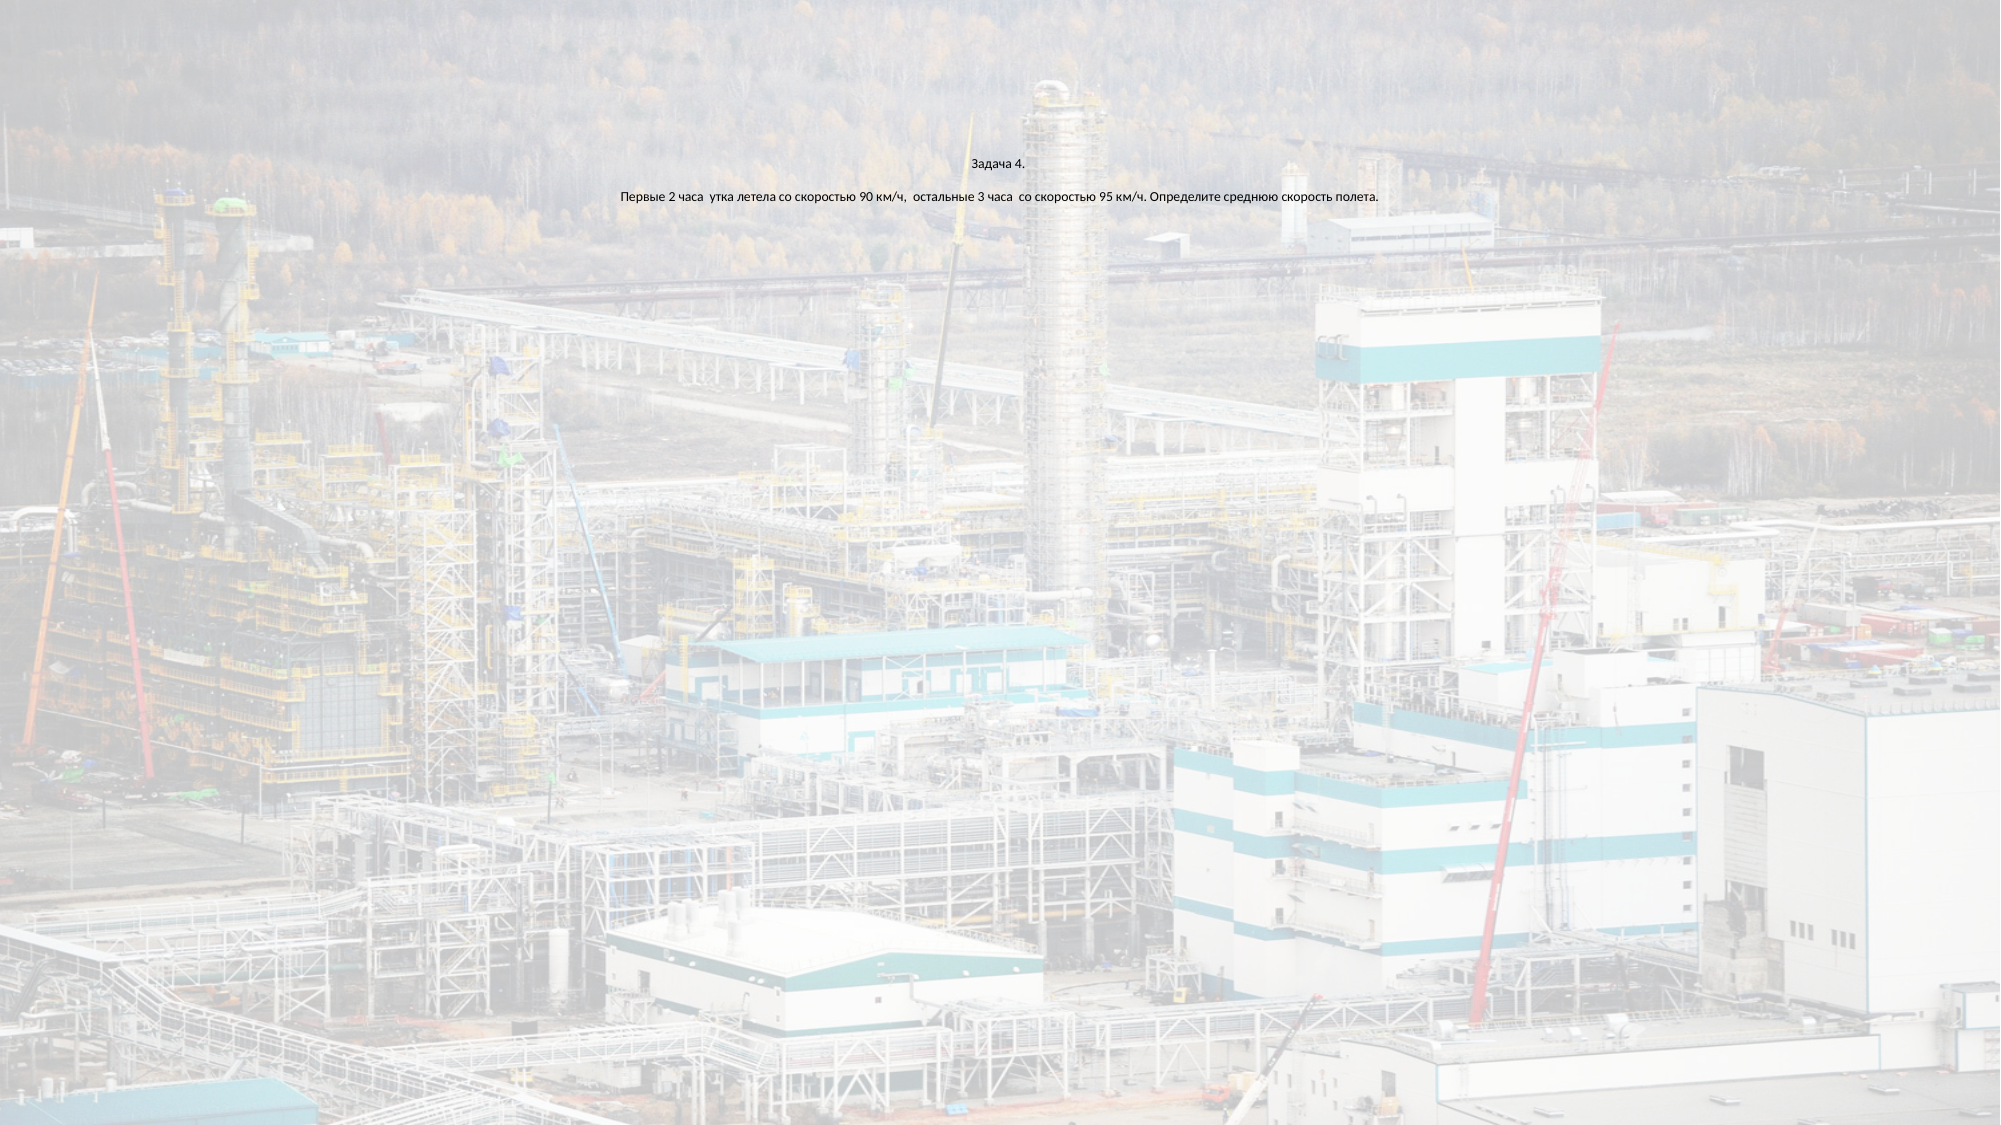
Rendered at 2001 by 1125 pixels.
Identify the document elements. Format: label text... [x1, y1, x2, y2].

title Задача 4. Первые 2 часа утка летела со скоростью 90 км/ч, остальные 3 часа со скоростью 95 км/ч. Определите среднюю скорость полета. [99, 45, 1900, 233]
